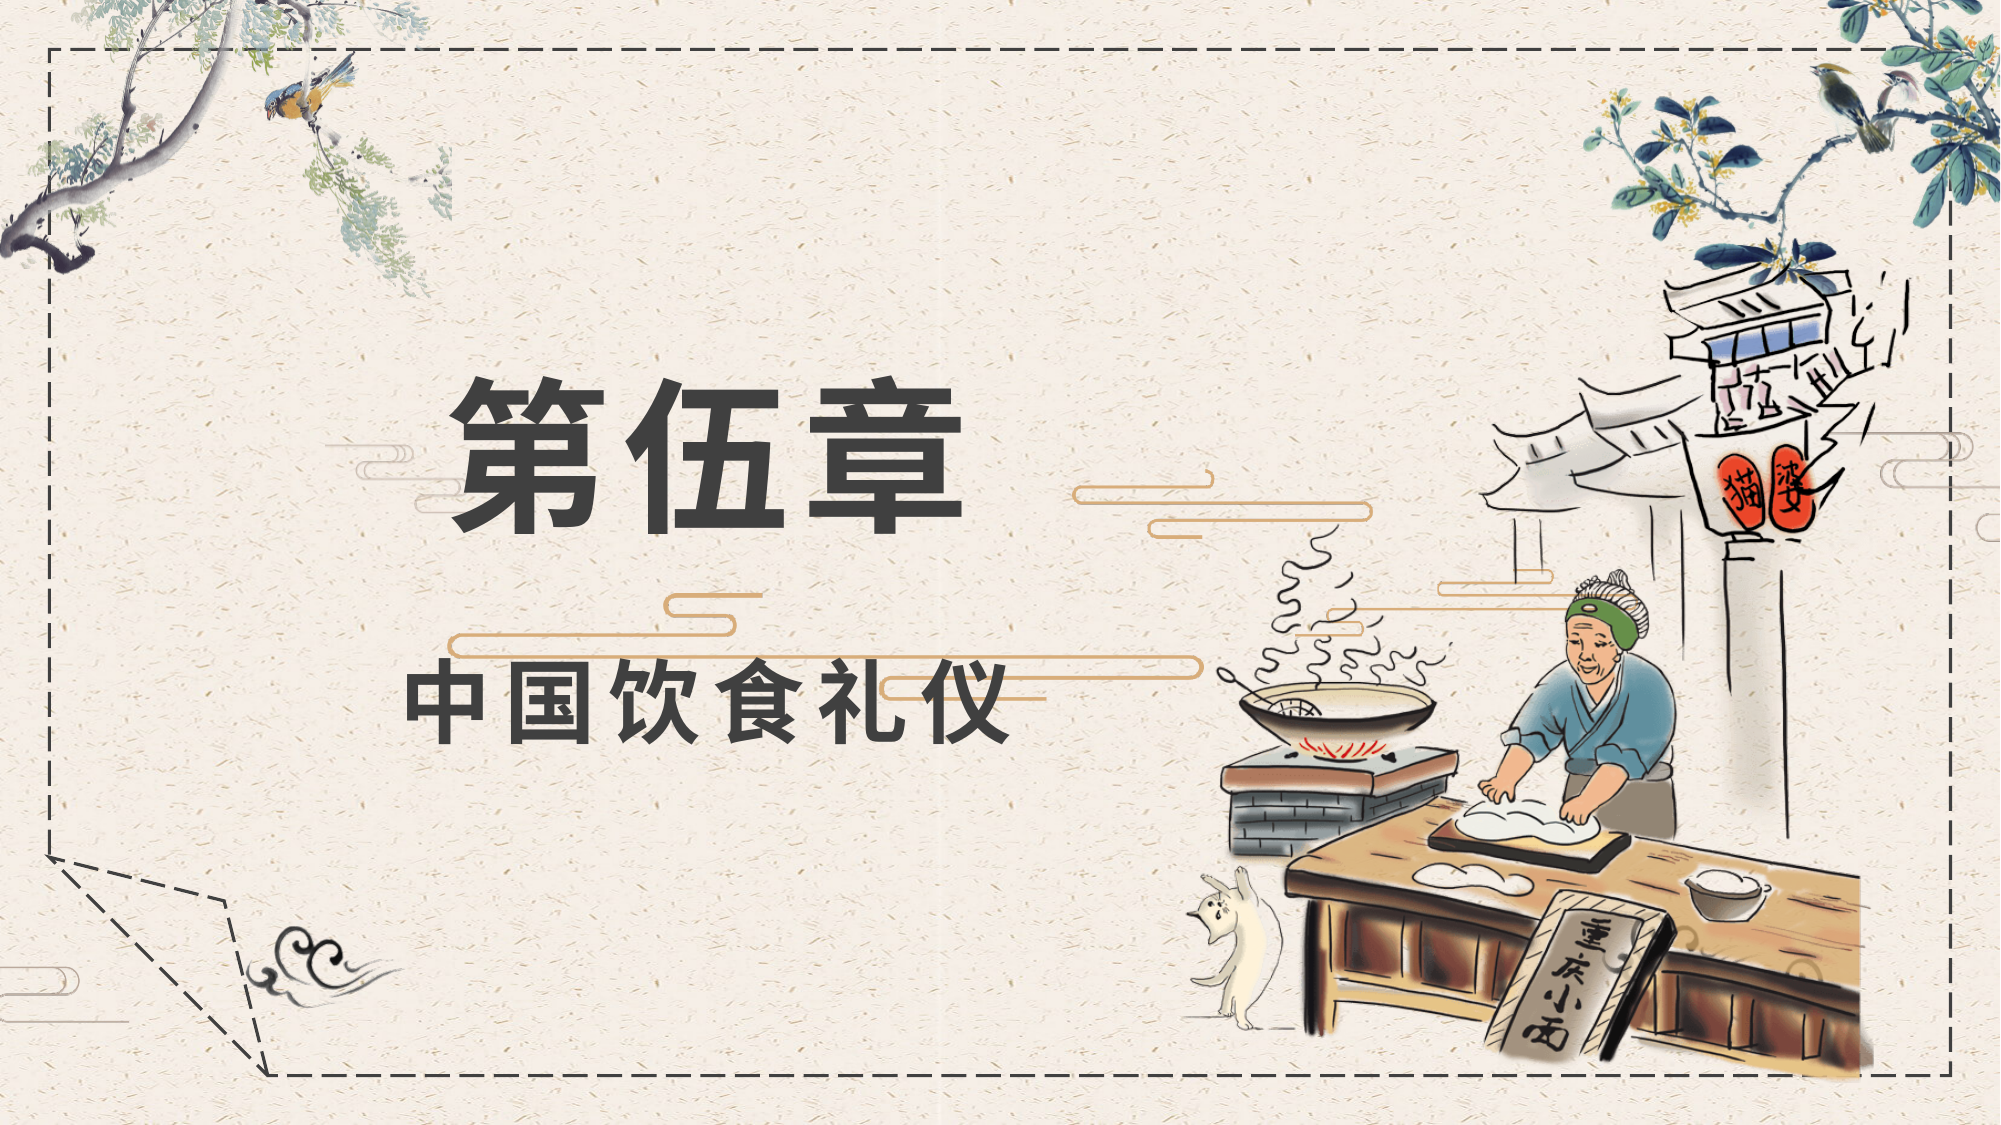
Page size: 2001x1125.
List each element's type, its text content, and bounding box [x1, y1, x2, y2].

text_box 第伍章 [413, 345, 952, 561]
picture [0, 0, 2001, 1125]
text_box 中国饮食礼仪 [385, 637, 952, 763]
